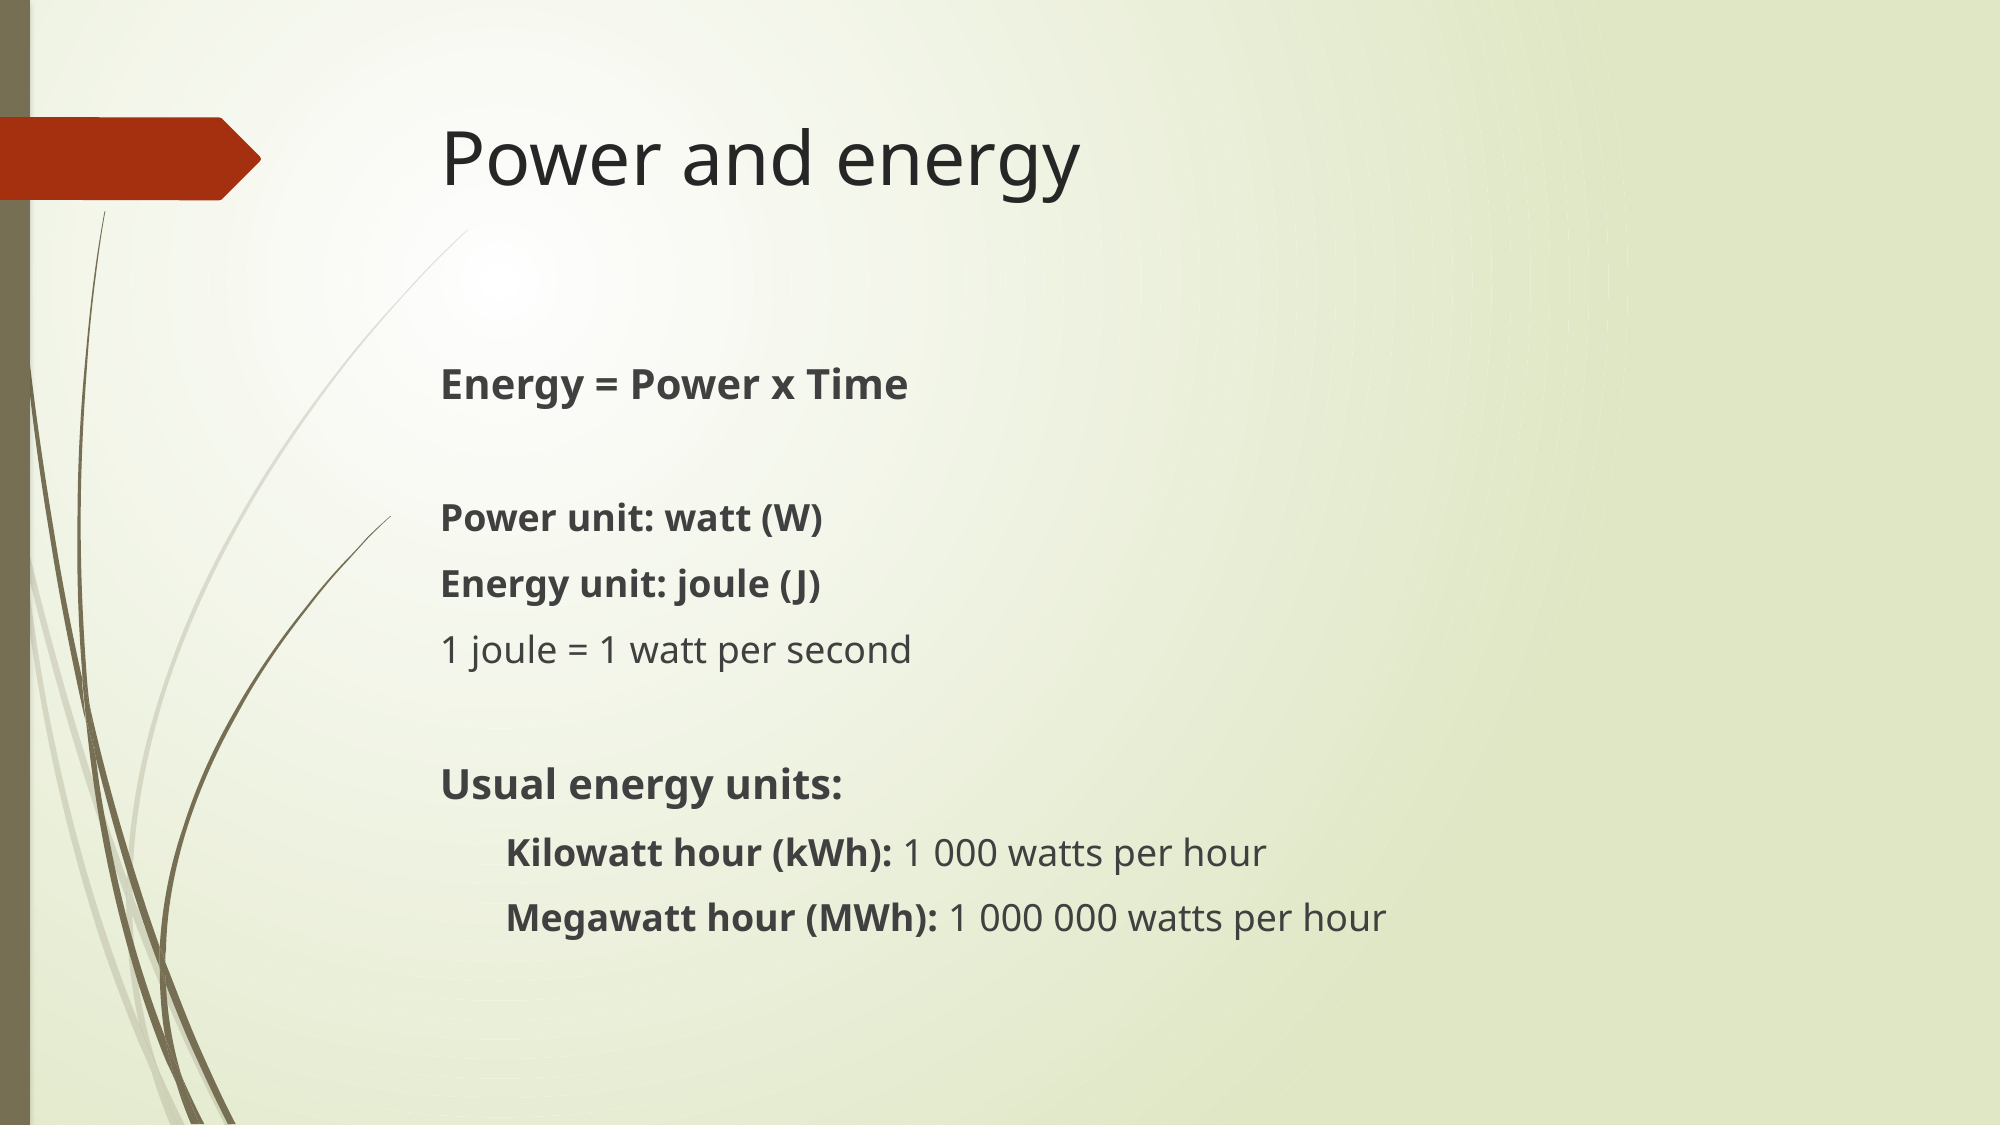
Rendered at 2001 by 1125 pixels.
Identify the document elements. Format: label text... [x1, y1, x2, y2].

title Power and energy [425, 102, 1888, 313]
list Energy = Power x Time Power unit: watt (W) Energy unit: joule (J) 1 joule = 1 watt per second Usual energy units: Kilowatt hour (kWh): 1 000 watts per hour Megawatt hour (MWh): 1 000 000 watts per hour [424, 350, 1888, 970]
